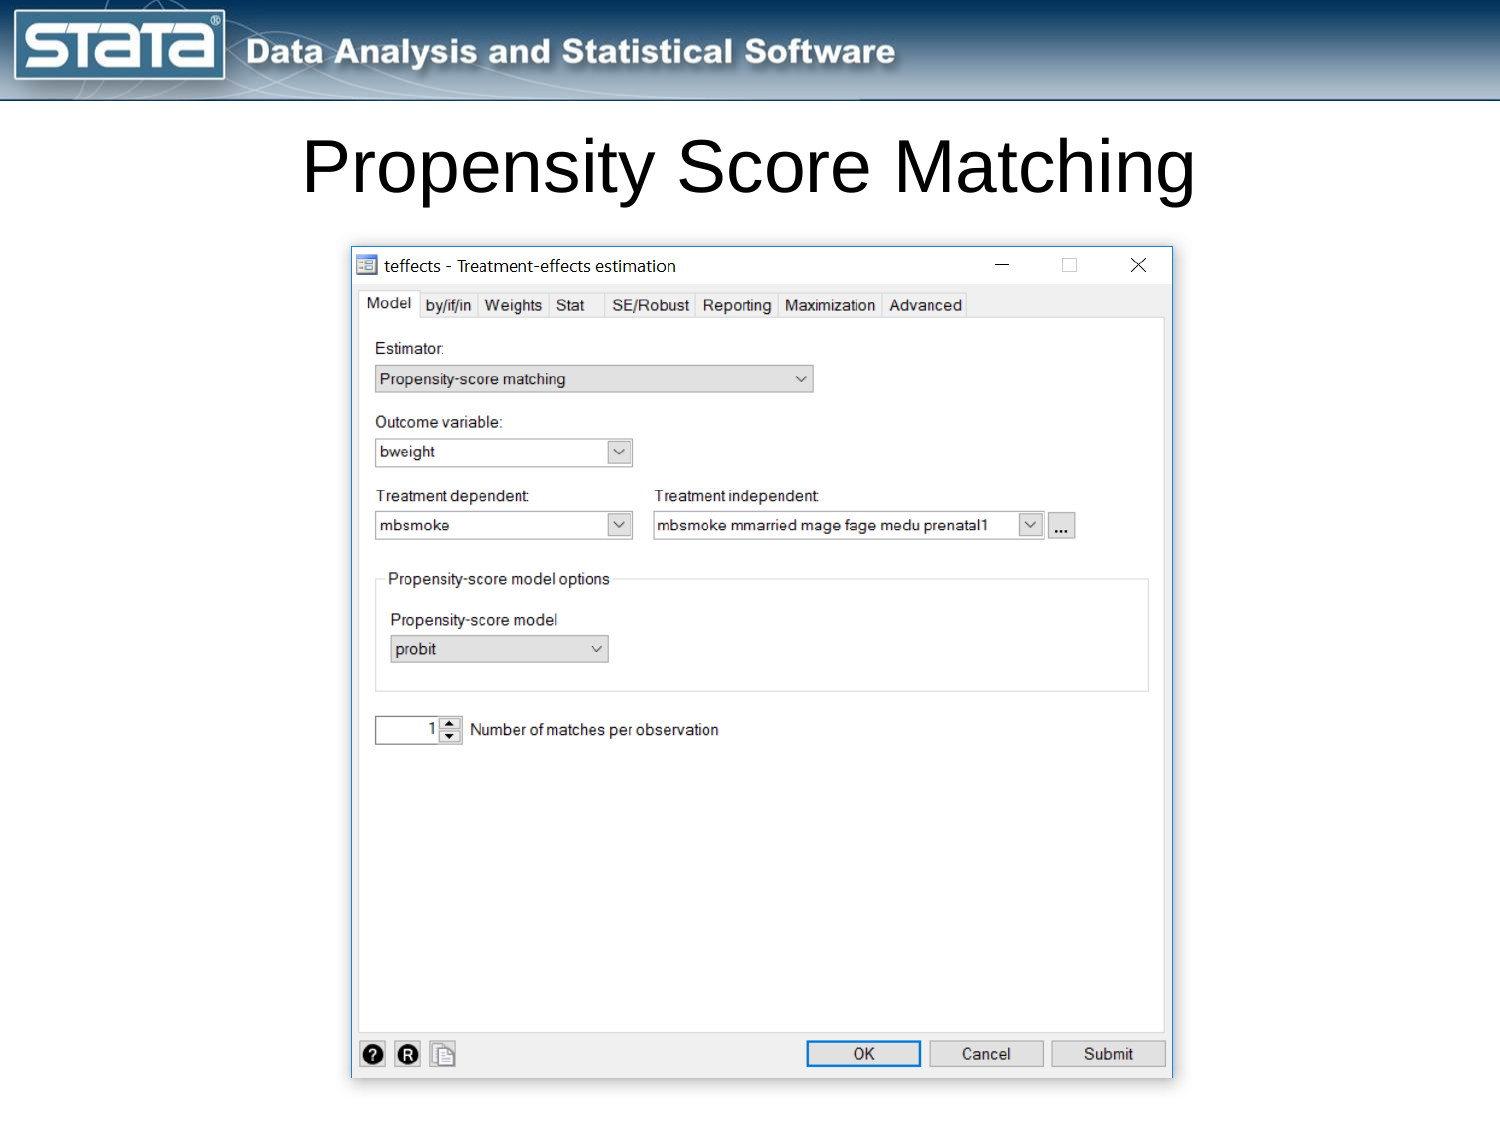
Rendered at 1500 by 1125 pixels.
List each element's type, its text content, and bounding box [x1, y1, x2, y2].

title Propensity Score Matching [0, 108, 1500, 225]
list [329, 224, 1195, 1101]
picture [0, 0, 1500, 102]
